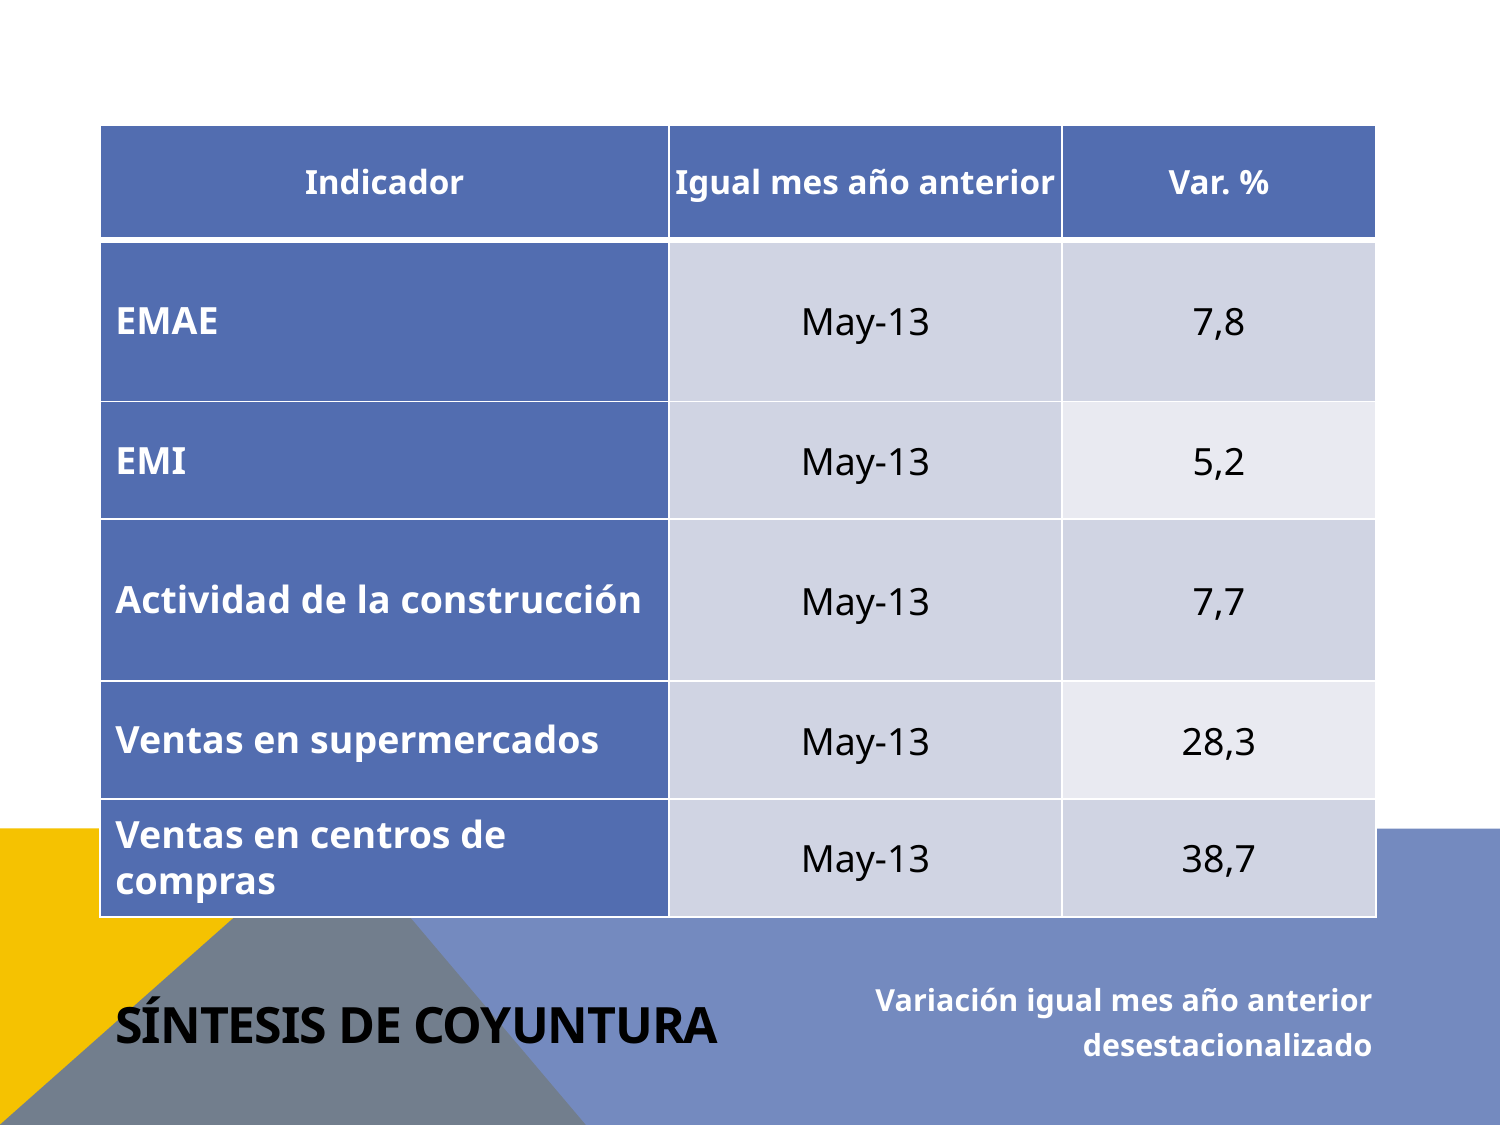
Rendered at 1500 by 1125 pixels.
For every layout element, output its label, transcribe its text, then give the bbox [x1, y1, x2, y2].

table_cell Ventas en centros de compras [101, 800, 668, 916]
table_cell May-13 [670, 682, 1061, 798]
table_header Indicador [101, 126, 668, 237]
text_box Variación igual mes año anterior desestacionalizado [702, 964, 1388, 1071]
table_cell 5,2 [1063, 402, 1375, 518]
table_cell Actividad de la construcción [101, 520, 668, 680]
table_cell 38,7 [1063, 800, 1375, 916]
table_cell May-13 [670, 243, 1061, 401]
table_cell May-13 [670, 402, 1061, 518]
title Síntesis de Coyuntura [100, 975, 702, 1071]
table_cell 28,3 [1063, 682, 1375, 798]
table_header Igual mes año anterior [670, 126, 1061, 237]
table_header Var. % [1063, 126, 1375, 237]
table_cell EMI [101, 402, 668, 518]
table_cell EMAE [101, 243, 668, 401]
table_cell May-13 [670, 800, 1061, 916]
table_cell 7,8 [1063, 243, 1375, 401]
table_cell Ventas en supermercados [101, 682, 668, 798]
table_cell May-13 [670, 520, 1061, 680]
table_cell 7,7 [1063, 520, 1375, 680]
